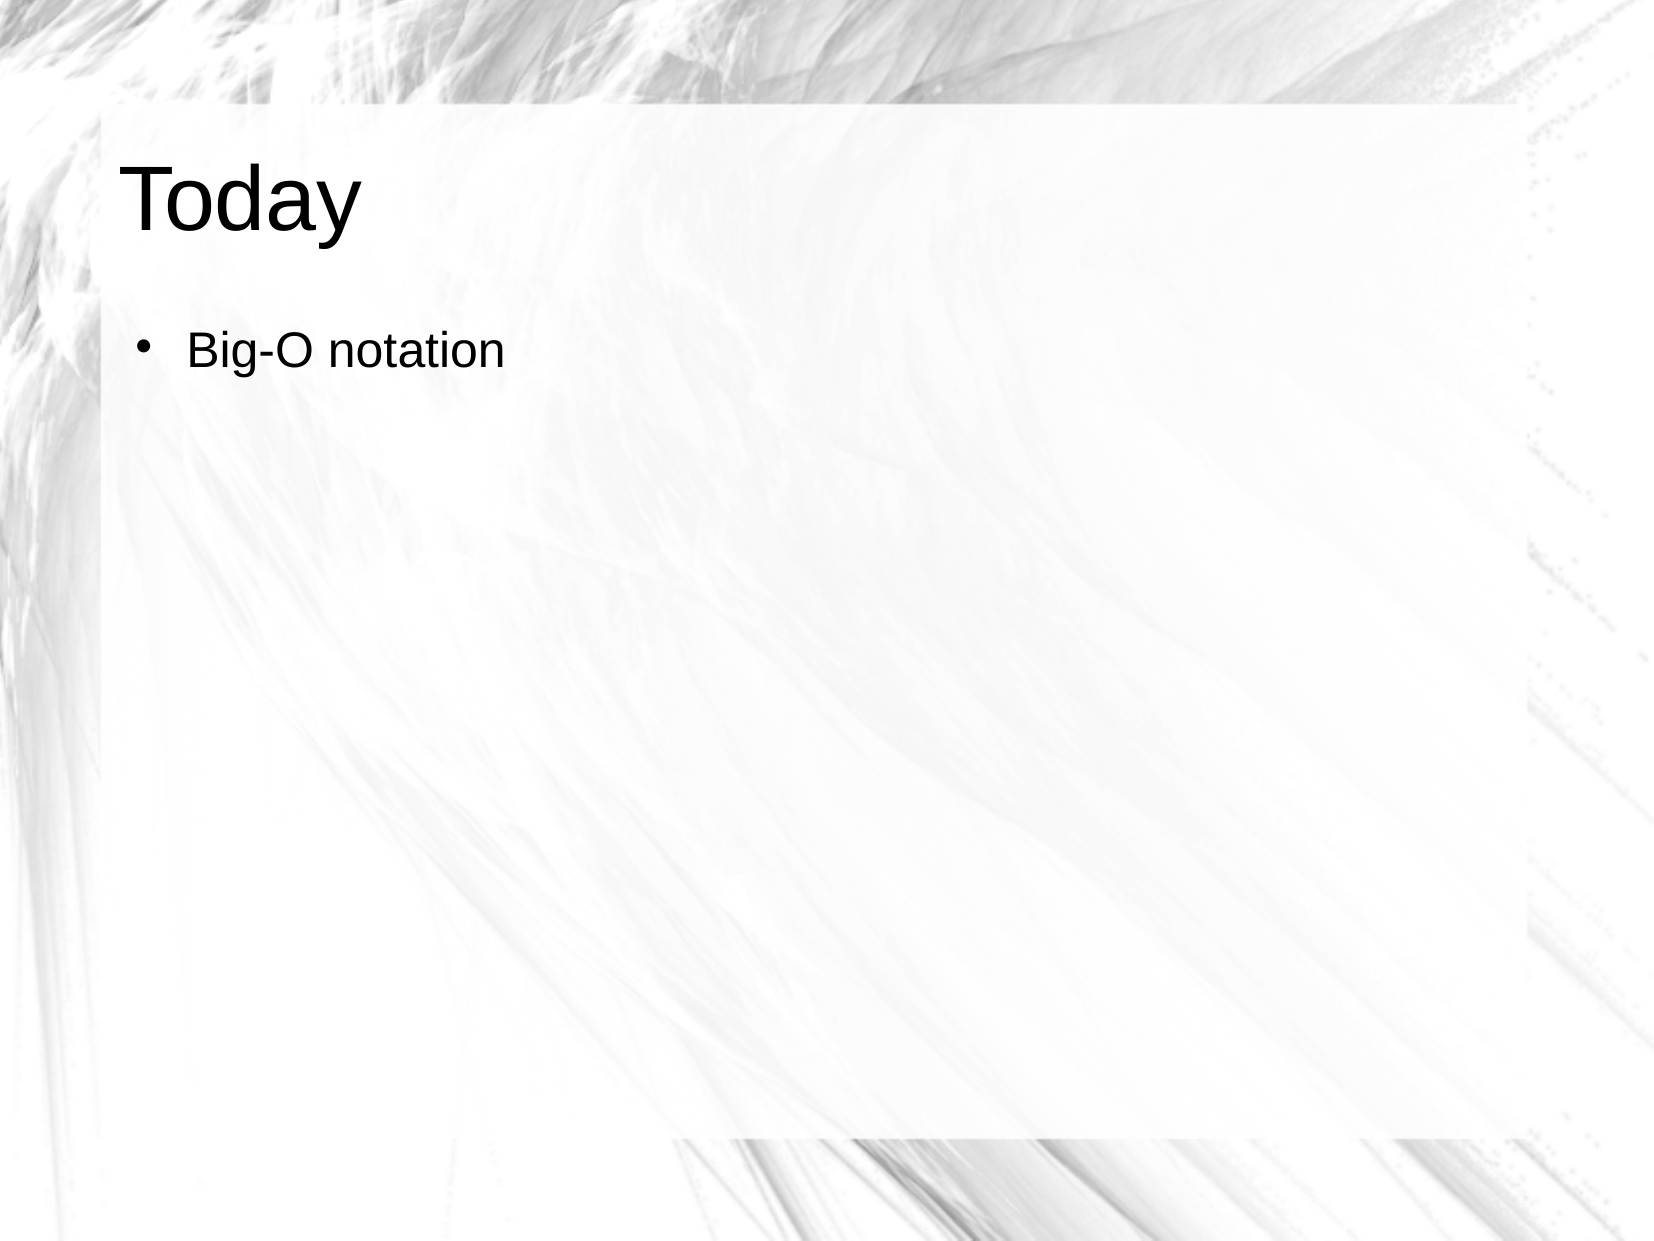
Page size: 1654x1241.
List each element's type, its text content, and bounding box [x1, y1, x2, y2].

list Big-O notation [118, 319, 1571, 1109]
title Today [118, 93, 1506, 299]
picture [0, 0, 1654, 1241]
